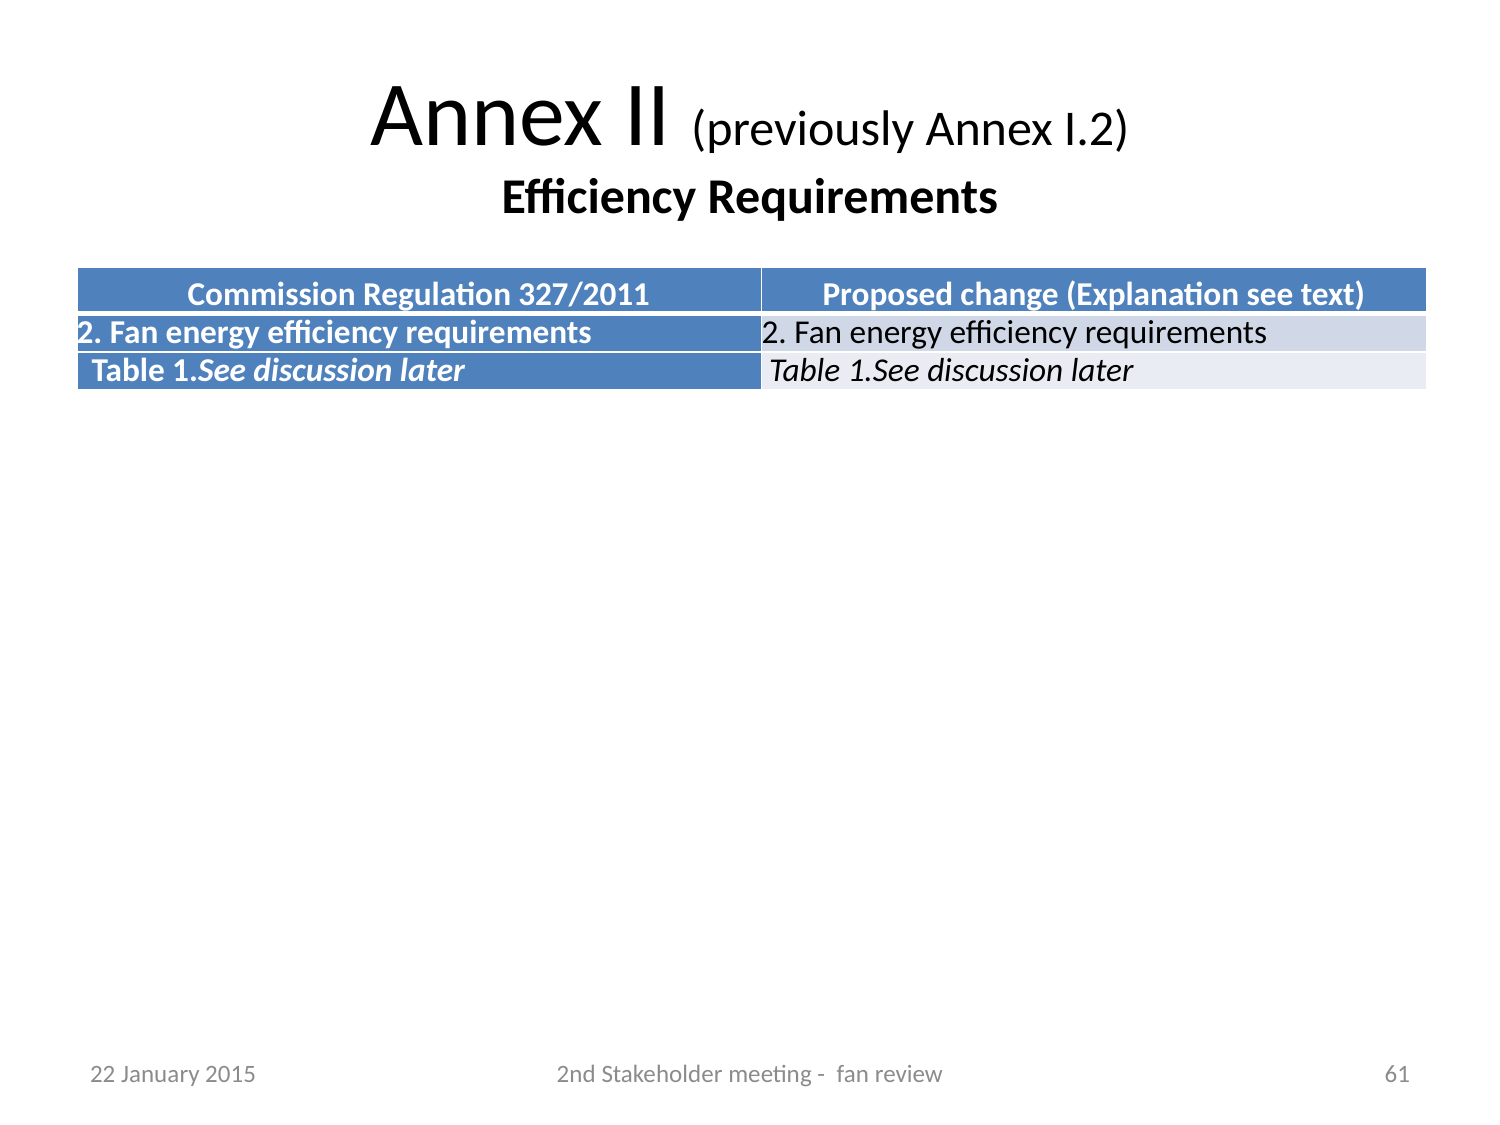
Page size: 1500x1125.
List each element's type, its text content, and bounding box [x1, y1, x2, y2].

title Annex II (previously Annex I.2) Efficiency Requirements [75, 45, 1425, 233]
table_cell Table 1.See discussion later [762, 353, 1426, 389]
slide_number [75, 1042, 425, 1103]
table_header Commission Regulation 327/2011 [78, 268, 761, 311]
table_cell 2. Fan energy efficiency requirements [762, 316, 1426, 351]
table_header Proposed change (Explanation see text) [762, 268, 1426, 311]
table_cell 2. Fan energy efficiency requirements [78, 316, 761, 351]
table_cell Table 1.See discussion later [78, 353, 761, 389]
slide_number 61 [1074, 1042, 1425, 1103]
footer 2nd Stakeholder meeting - fan review [512, 1042, 988, 1103]
